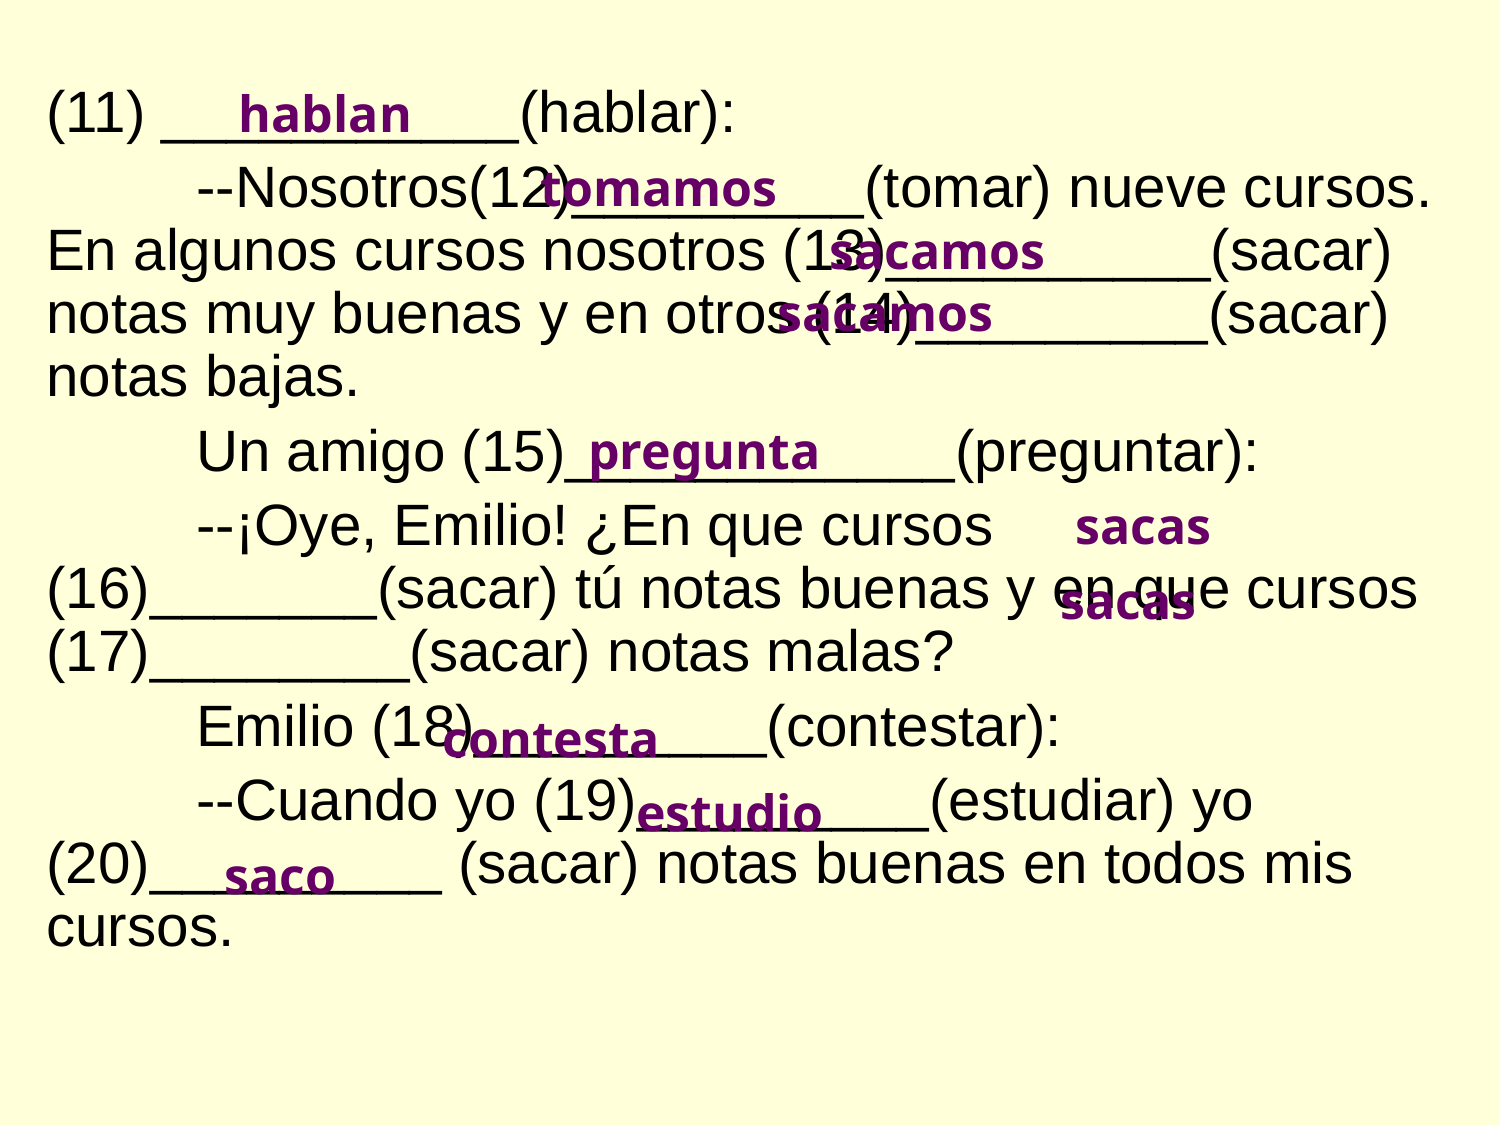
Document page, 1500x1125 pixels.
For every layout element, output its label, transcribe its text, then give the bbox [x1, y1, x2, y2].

text_box pregunta [573, 412, 836, 488]
text_box saco [209, 836, 365, 912]
text_box (11) ___________(hablar): --Nosotros(12)_________(tomar) nueve cursos. En algunos cursos nosotros (13)__________(sacar) notas muy buenas y en otros (14)_________(sacar) notas bajas. Un amigo (15)____________(preguntar): --¡Oye, Emilio! ¿En que cursos (16)_______(sacar) tú notas buenas y en que cursos (17)________(sacar) notas malas? Emilio (18)_________(contestar): --Cuando yo (19)_________(estudiar) yo (20)_________ (sacar) notas buenas en todos mis cursos. [0, 75, 1500, 1088]
text_box sacamos [814, 211, 1074, 287]
text_box sacas [1045, 561, 1225, 637]
text_box hablan [224, 74, 441, 150]
text_box estudio [621, 774, 839, 849]
text_box sacas [1060, 487, 1240, 563]
text_box sacamos [762, 274, 1009, 349]
text_box contesta [427, 699, 689, 775]
text_box tomamos [525, 149, 806, 224]
